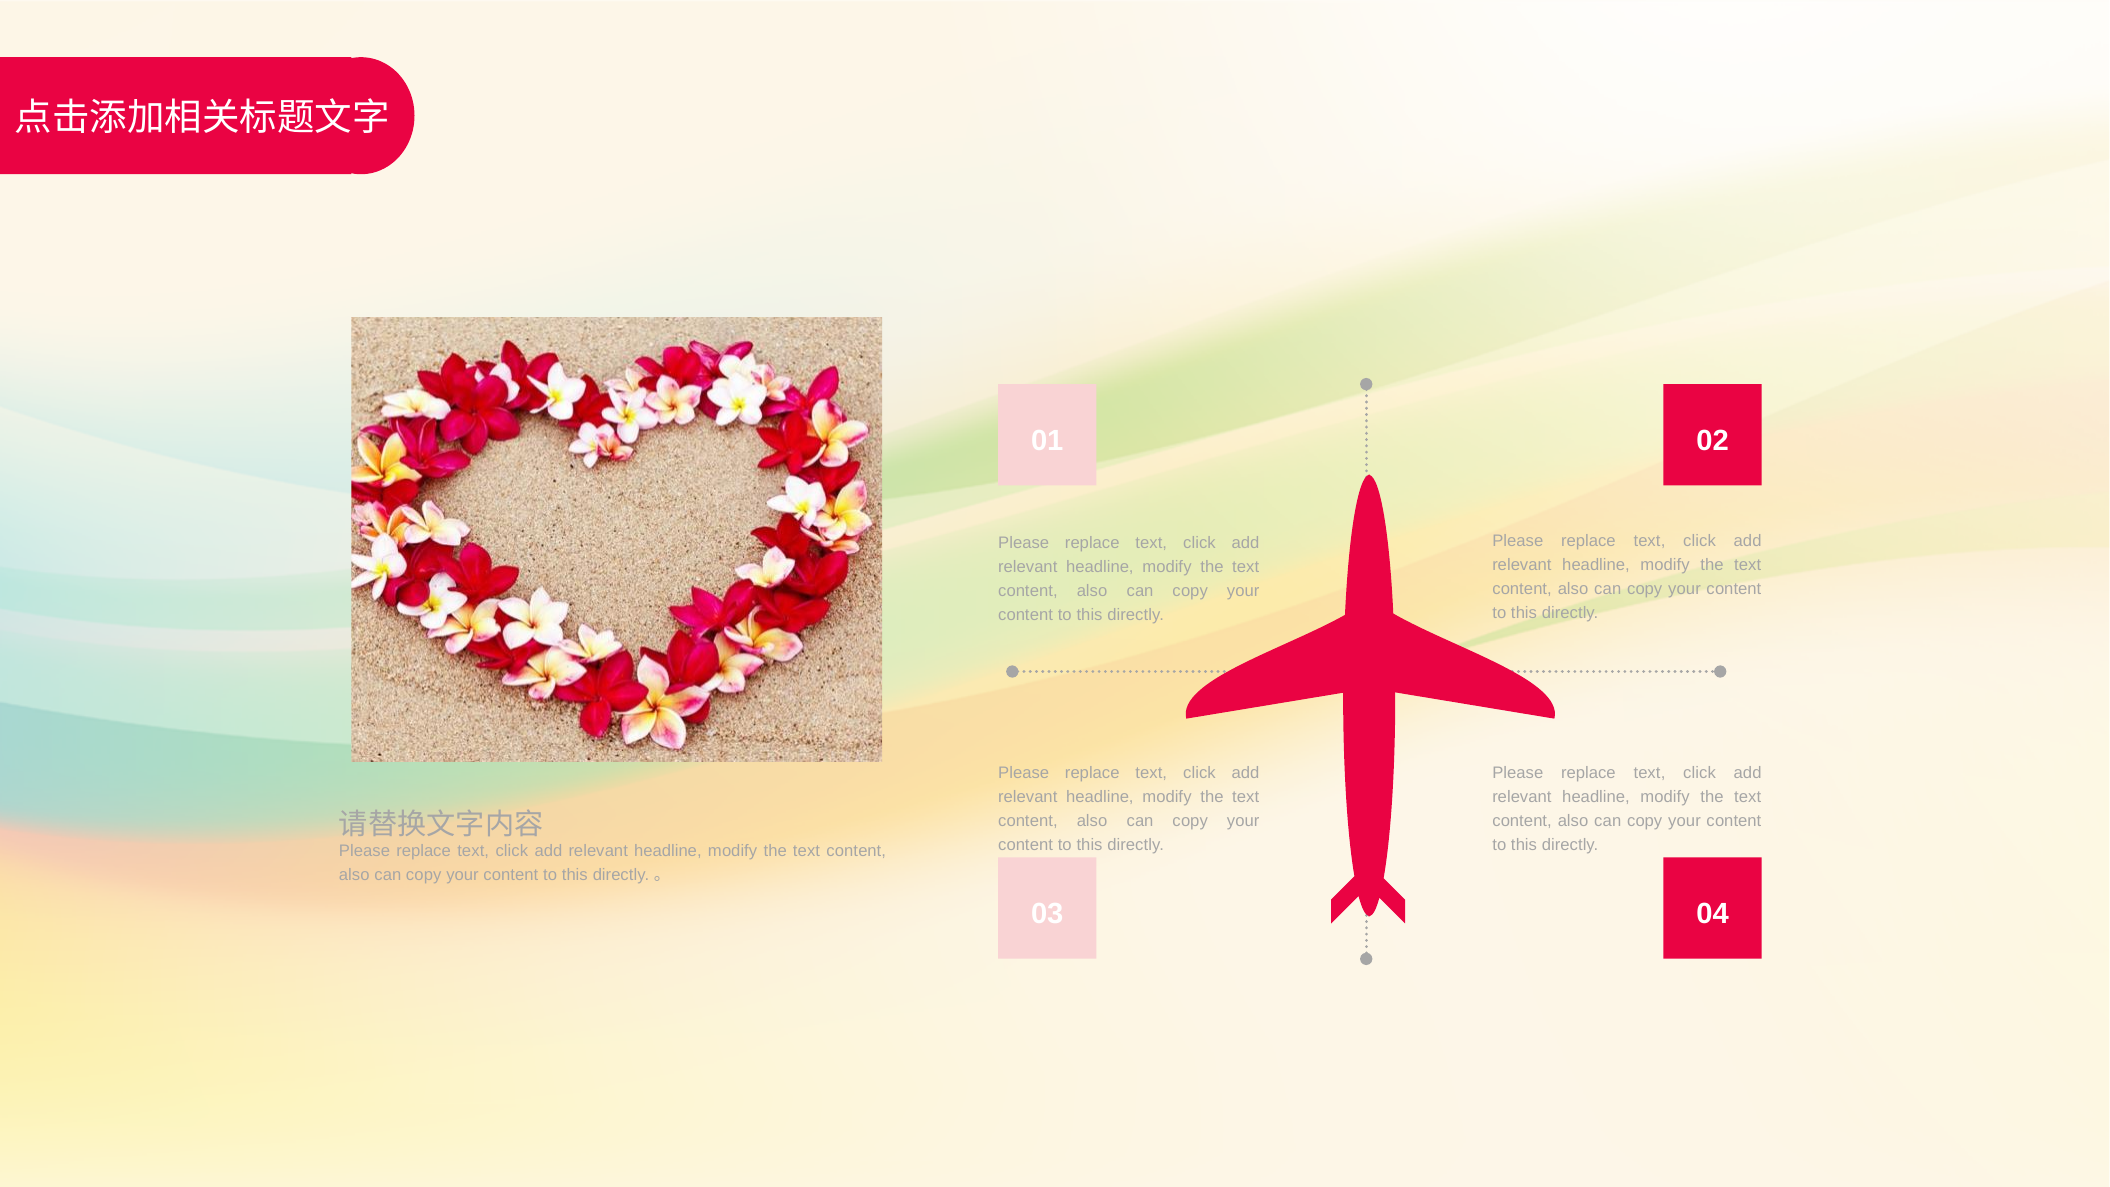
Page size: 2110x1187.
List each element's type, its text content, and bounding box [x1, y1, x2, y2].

text_box [1367, 672, 1556, 926]
text_box [1184, 672, 1366, 927]
text_box Please replace text, click add relevant headline, modify the text content, also can copy your content to this directly. [998, 527, 1260, 624]
text_box 02 [1662, 383, 1763, 486]
text_box Please replace text, click add relevant headline, modify the text content, also can copy your content to this directly. [1492, 525, 1762, 622]
text_box 01 [997, 383, 1098, 486]
text_box Please replace text, click add relevant headline, modify the text content, also can copy your content to this directly.。 [339, 836, 888, 884]
text_box 03 [997, 856, 1098, 960]
text_box 点击添加相关标题文字 [0, 85, 415, 146]
text_box 04 [1662, 856, 1763, 960]
text_box Please replace text, click add relevant headline, modify the text content, also can copy your content to this directly. [1492, 758, 1762, 854]
picture [0, 0, 2110, 1187]
text_box 请替换文字内容 [339, 798, 650, 836]
text_box [350, 317, 883, 763]
text_box Please replace text, click add relevant headline, modify the text content, also can copy your content to this directly. [998, 758, 1260, 854]
text_box [1367, 473, 1515, 671]
text_box [1226, 475, 1366, 671]
